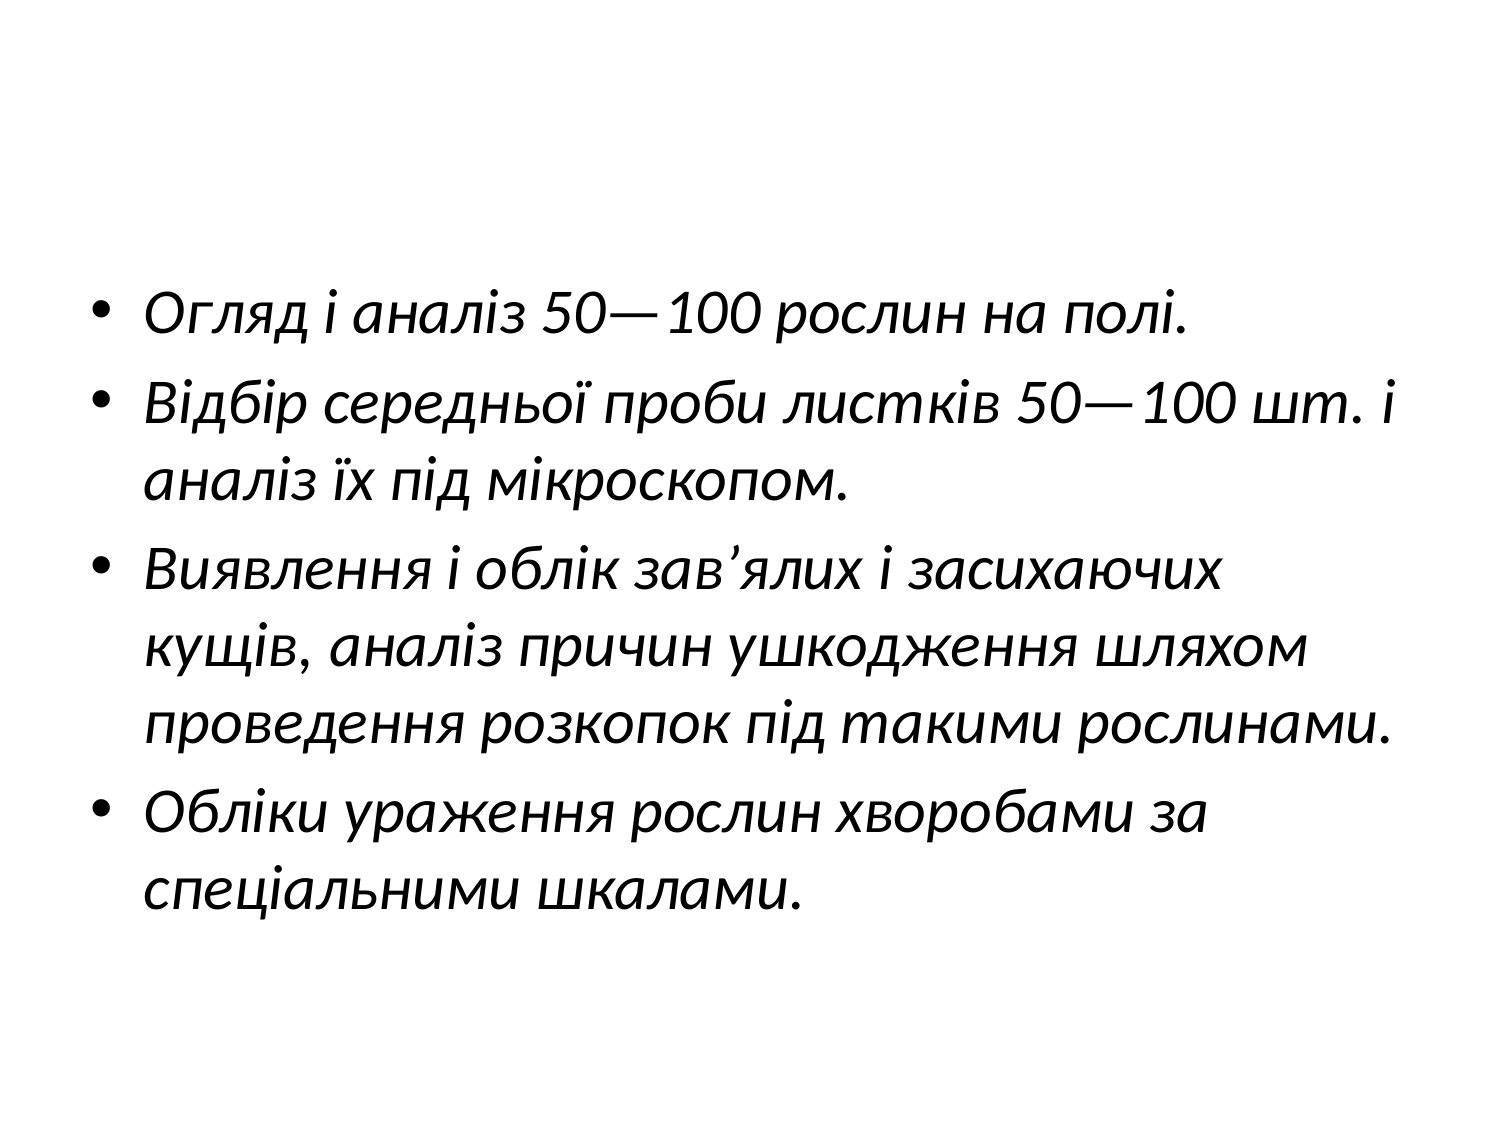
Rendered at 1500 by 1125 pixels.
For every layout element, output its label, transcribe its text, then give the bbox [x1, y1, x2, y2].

list Огляд і аналіз 50—100 рослин на полі. Відбір середньої проби листків 50—100 шт. і аналіз їх під мікроскопом. Виявлення і облік зав’ялих і засихаючих кущів, аналіз причин ушкодження шляхом проведення розкопок під такими рослинами. Обліки ураження рослин хворобами за спеціальними шкалами. [75, 262, 1425, 1005]
